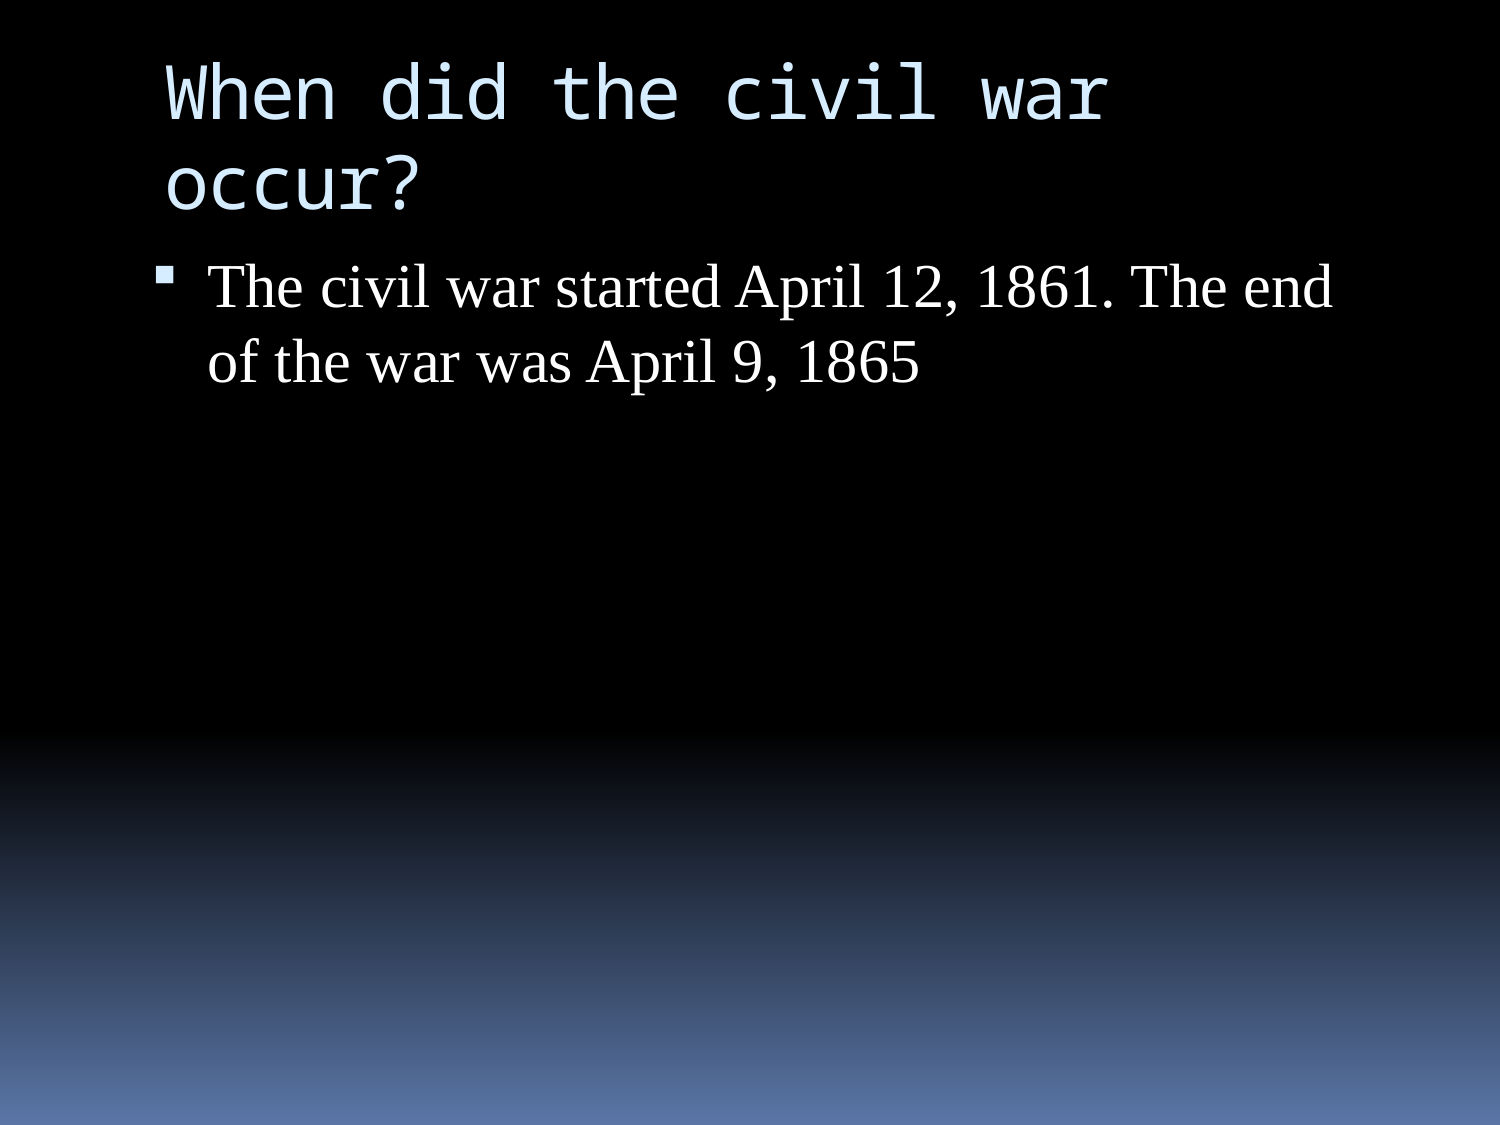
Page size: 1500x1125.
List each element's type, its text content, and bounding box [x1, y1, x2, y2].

title When did the civil war occur? [150, 37, 1425, 234]
list The civil war started April 12, 1861. The end of the war was April 9, 1865 [125, 237, 1400, 988]
